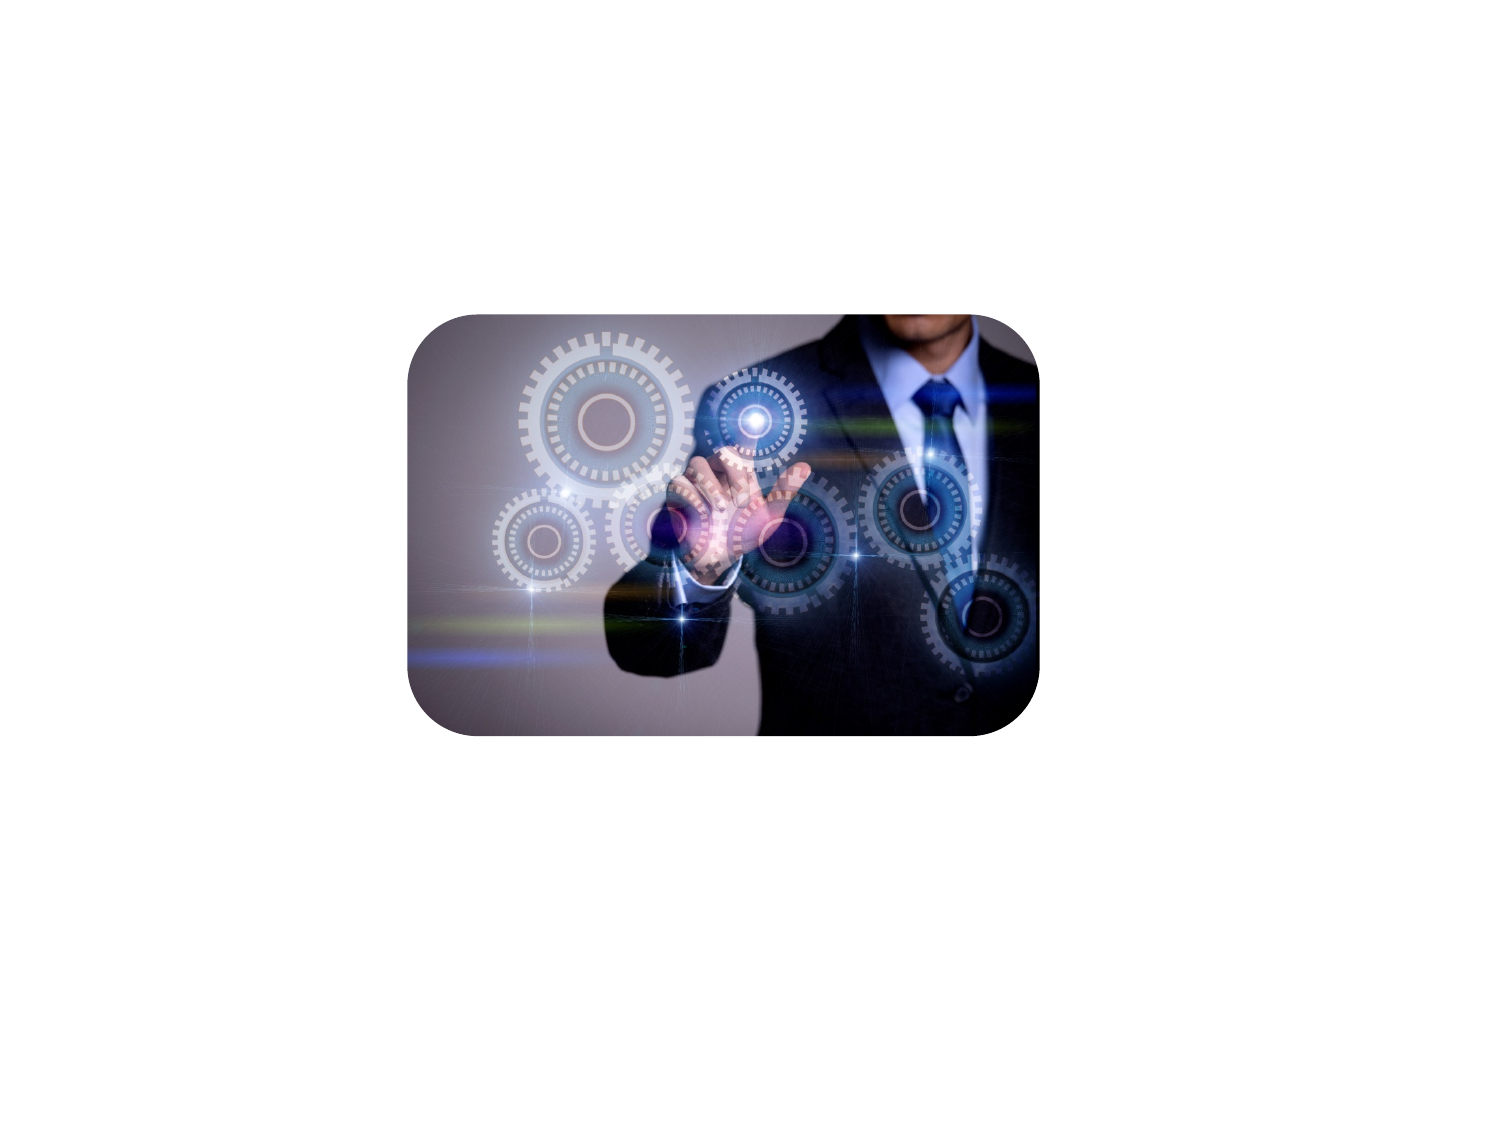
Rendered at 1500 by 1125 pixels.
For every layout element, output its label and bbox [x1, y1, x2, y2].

picture [407, 314, 1040, 737]
